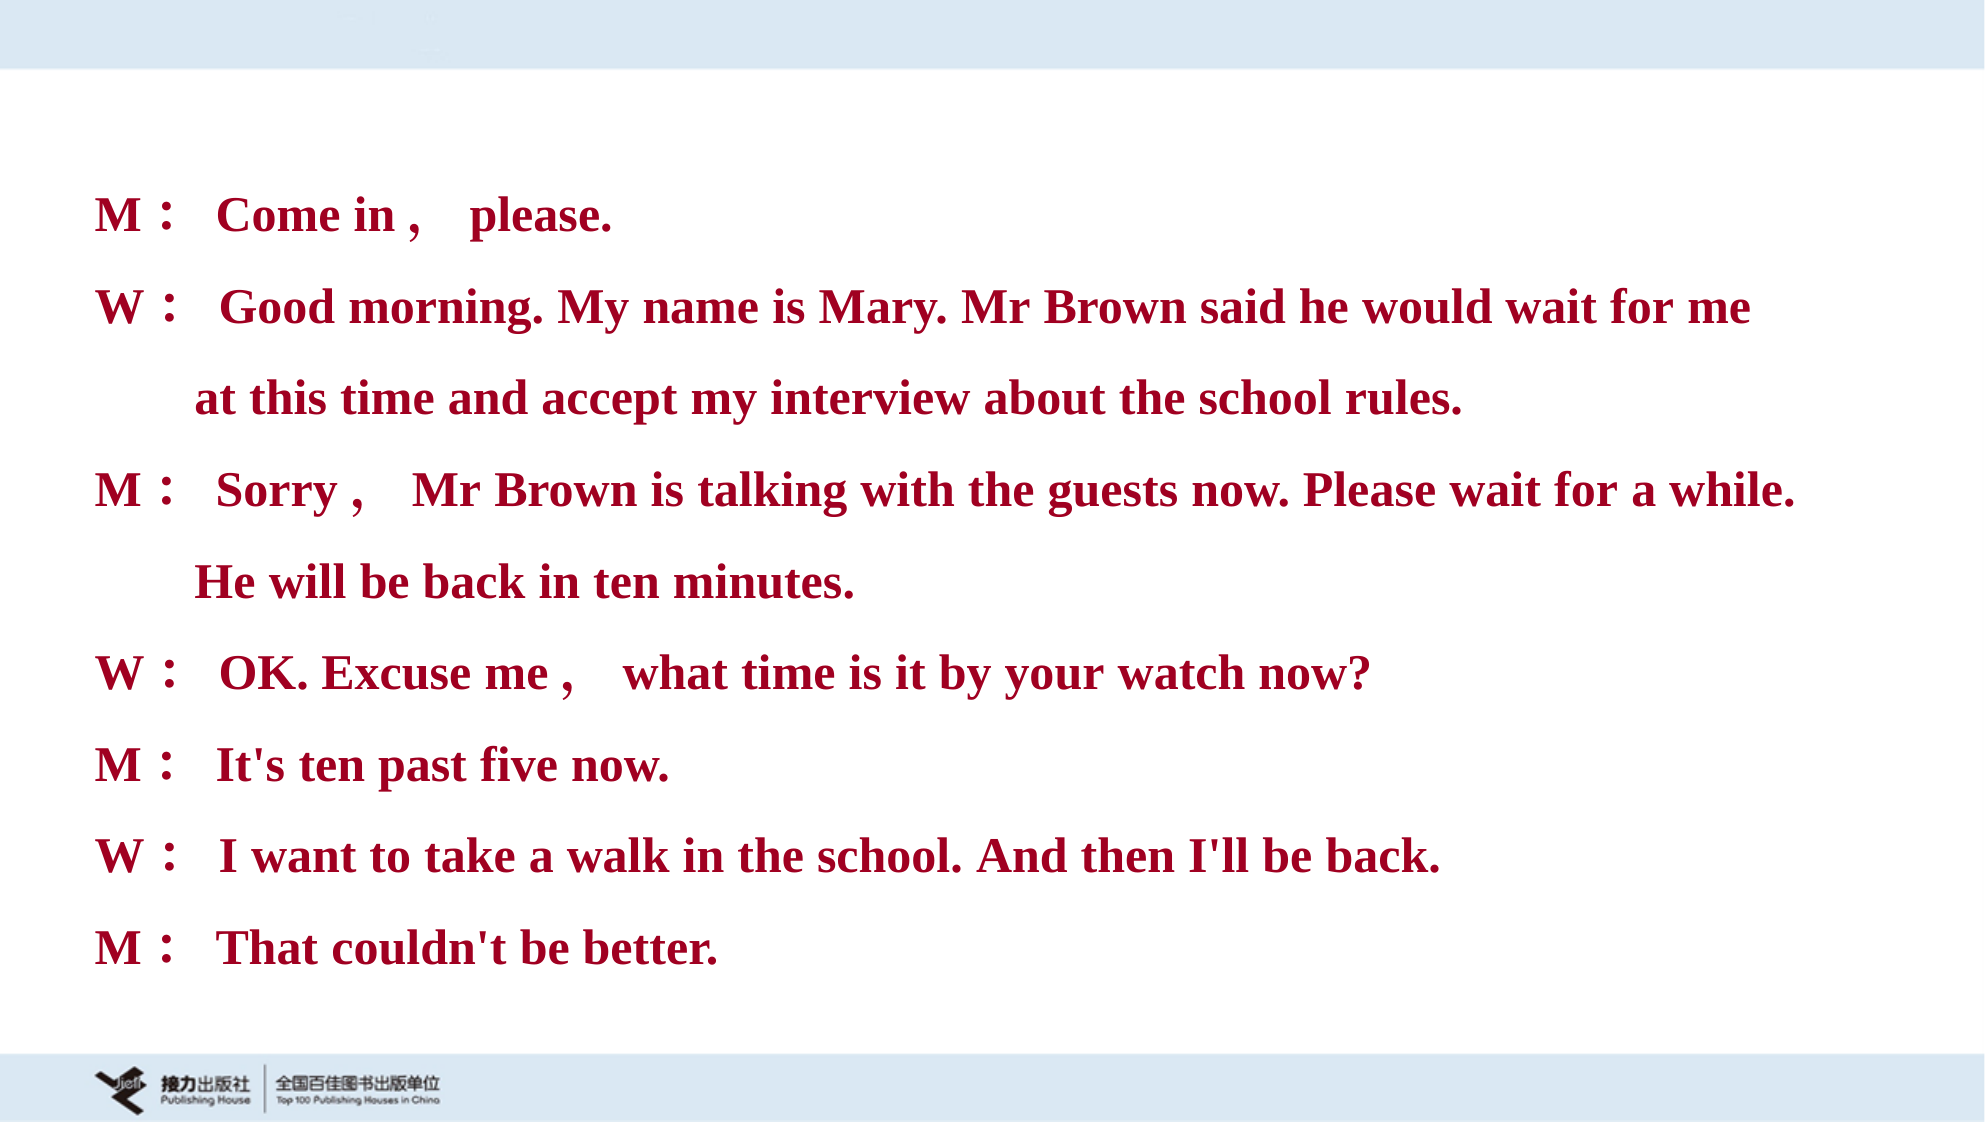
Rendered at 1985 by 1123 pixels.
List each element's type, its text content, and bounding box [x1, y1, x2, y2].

picture [0, 0, 1985, 1122]
text_box M：Come in，please. W：Good morning. My name is Mary. Mr Brown said he would wait for me at this time and accept my interview about the school rules. M：Sorry，Mr Brown is talking with the guests now. Please wait for a while. He will be back in ten minutes. W：OK. Excuse me，what time is it by your watch now? M：It's ten past five now. W：I want to take a walk in the school. And then I'll be back. M：That couldn't be better. [94, 149, 1892, 975]
